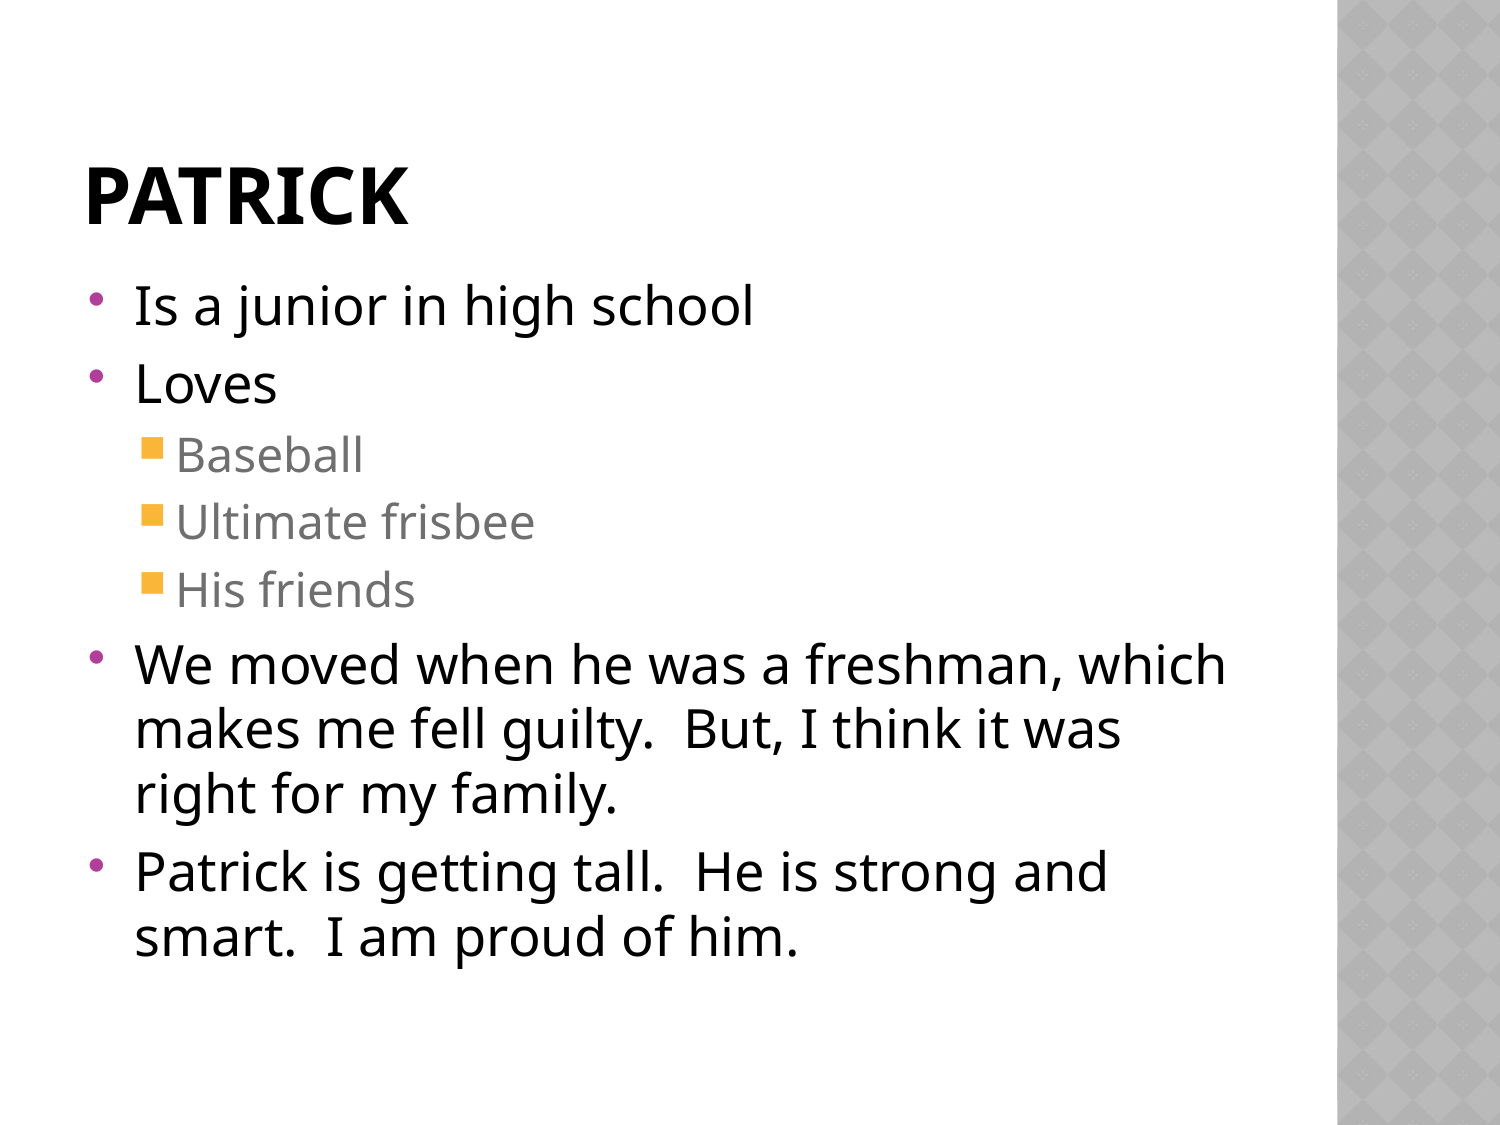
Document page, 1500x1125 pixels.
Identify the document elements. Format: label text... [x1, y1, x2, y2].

list Is a junior in high school Loves Baseball Ultimate frisbee His friends We moved when he was a freshman, which makes me fell guilty. But, I think it was right for my family. Patrick is getting tall. He is strong and smart. I am proud of him. [75, 264, 1263, 1059]
title Patrick [75, 52, 1263, 240]
